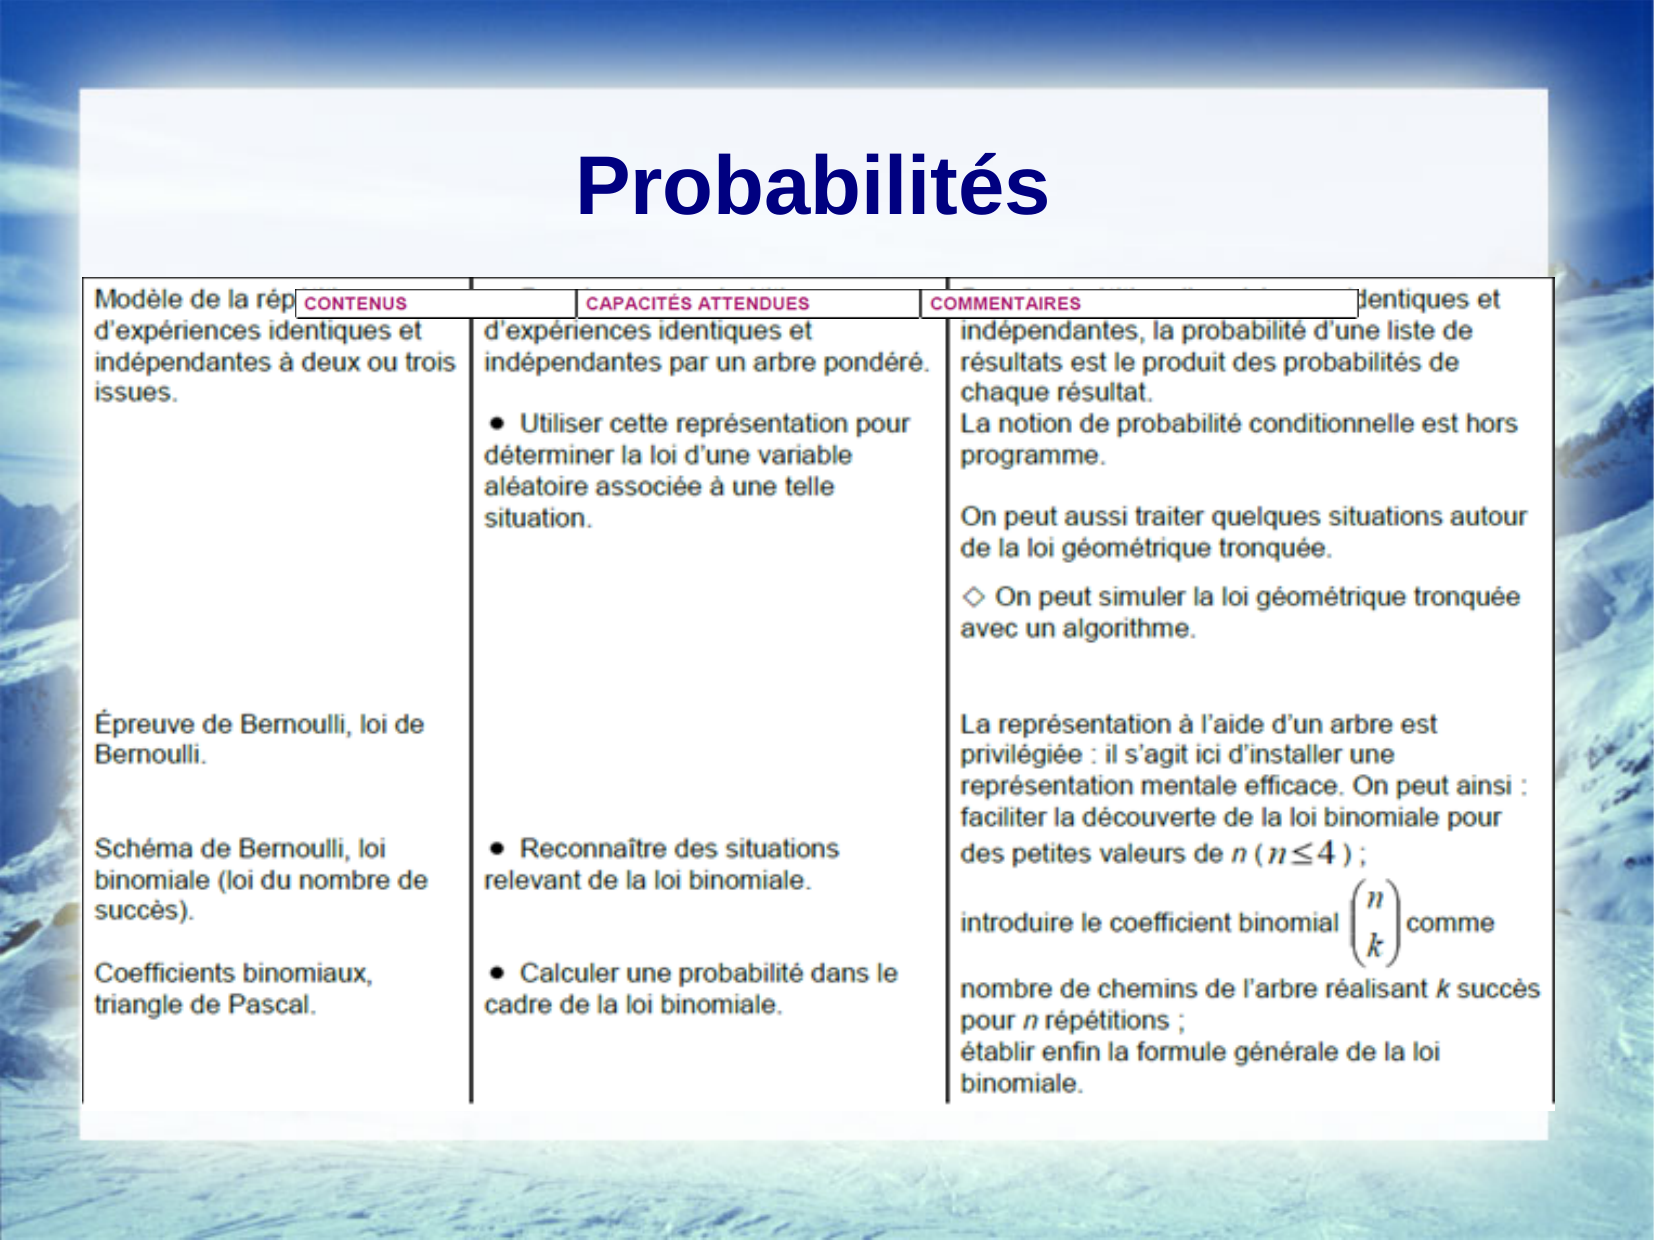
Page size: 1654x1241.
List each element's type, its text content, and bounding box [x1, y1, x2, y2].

title Probabilités [104, 132, 1522, 235]
picture [0, 0, 1654, 1240]
